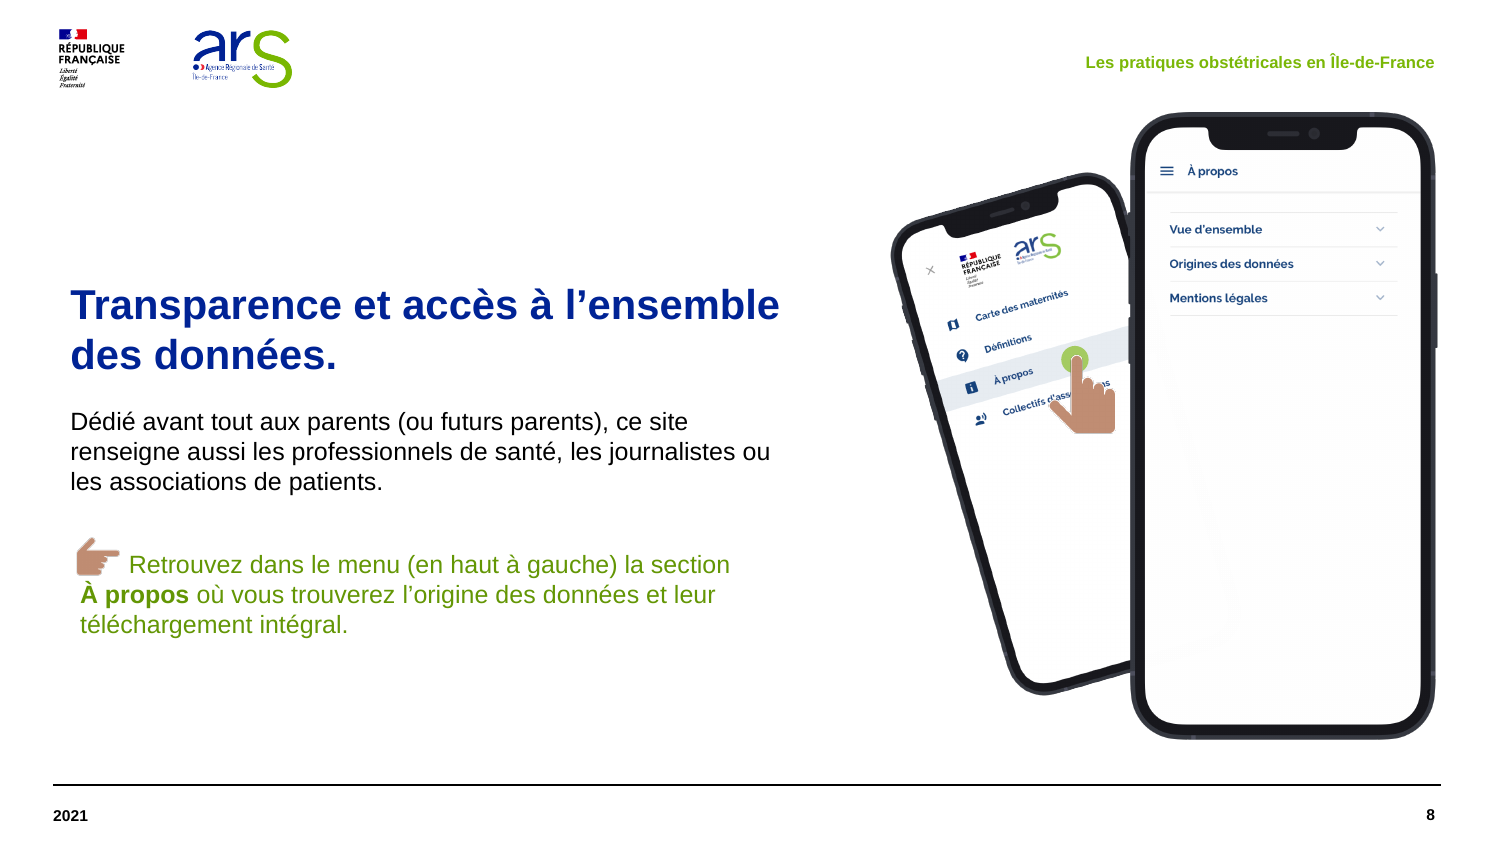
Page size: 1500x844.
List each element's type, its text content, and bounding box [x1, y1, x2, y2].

picture [192, 30, 292, 88]
text_box Transparence et accès à l’ensemble des données. [53, 270, 811, 399]
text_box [1047, 345, 1117, 434]
footer Les pratiques obstétricales en Île-de-France [470, 32, 1436, 92]
picture [77, 534, 120, 579]
text_box Retrouvez dans le menu (en haut à gauche) la section À propos où vous trouverez l’origine des données et leur téléchargement intégral. [62, 540, 750, 740]
picture [47, 17, 136, 107]
slide_number 8 [1213, 784, 1436, 844]
title Dédié avant tout aux parents (ou futurs parents), ce site renseigne aussi les professionnels de santé, les journalistes ou les associations de patients. [53, 399, 798, 564]
slide_number 2021 [53, 787, 252, 844]
picture [880, 112, 1438, 740]
